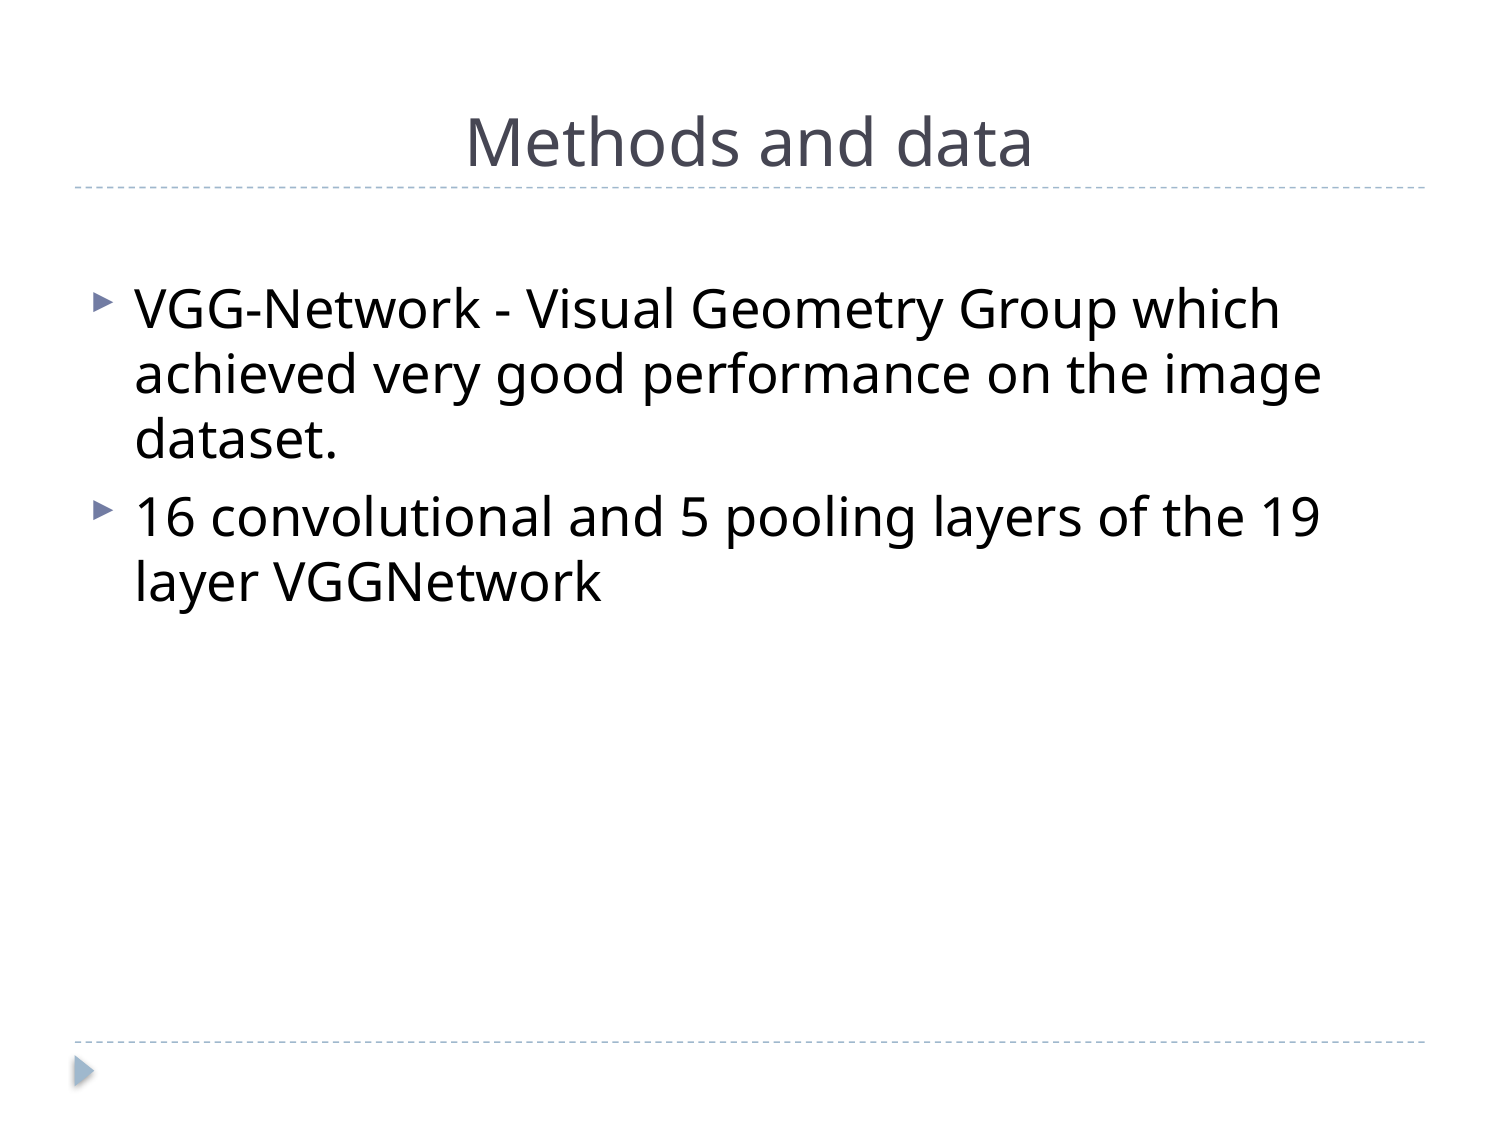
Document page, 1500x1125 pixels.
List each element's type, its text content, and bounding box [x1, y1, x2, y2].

list VGG-Network - Visual Geometry Group which achieved very good performance on the image dataset. 16 convolutional and 5 pooling layers of the 19 layer VGGNetwork [75, 267, 1425, 1010]
title Methods and data [75, 24, 1425, 188]
